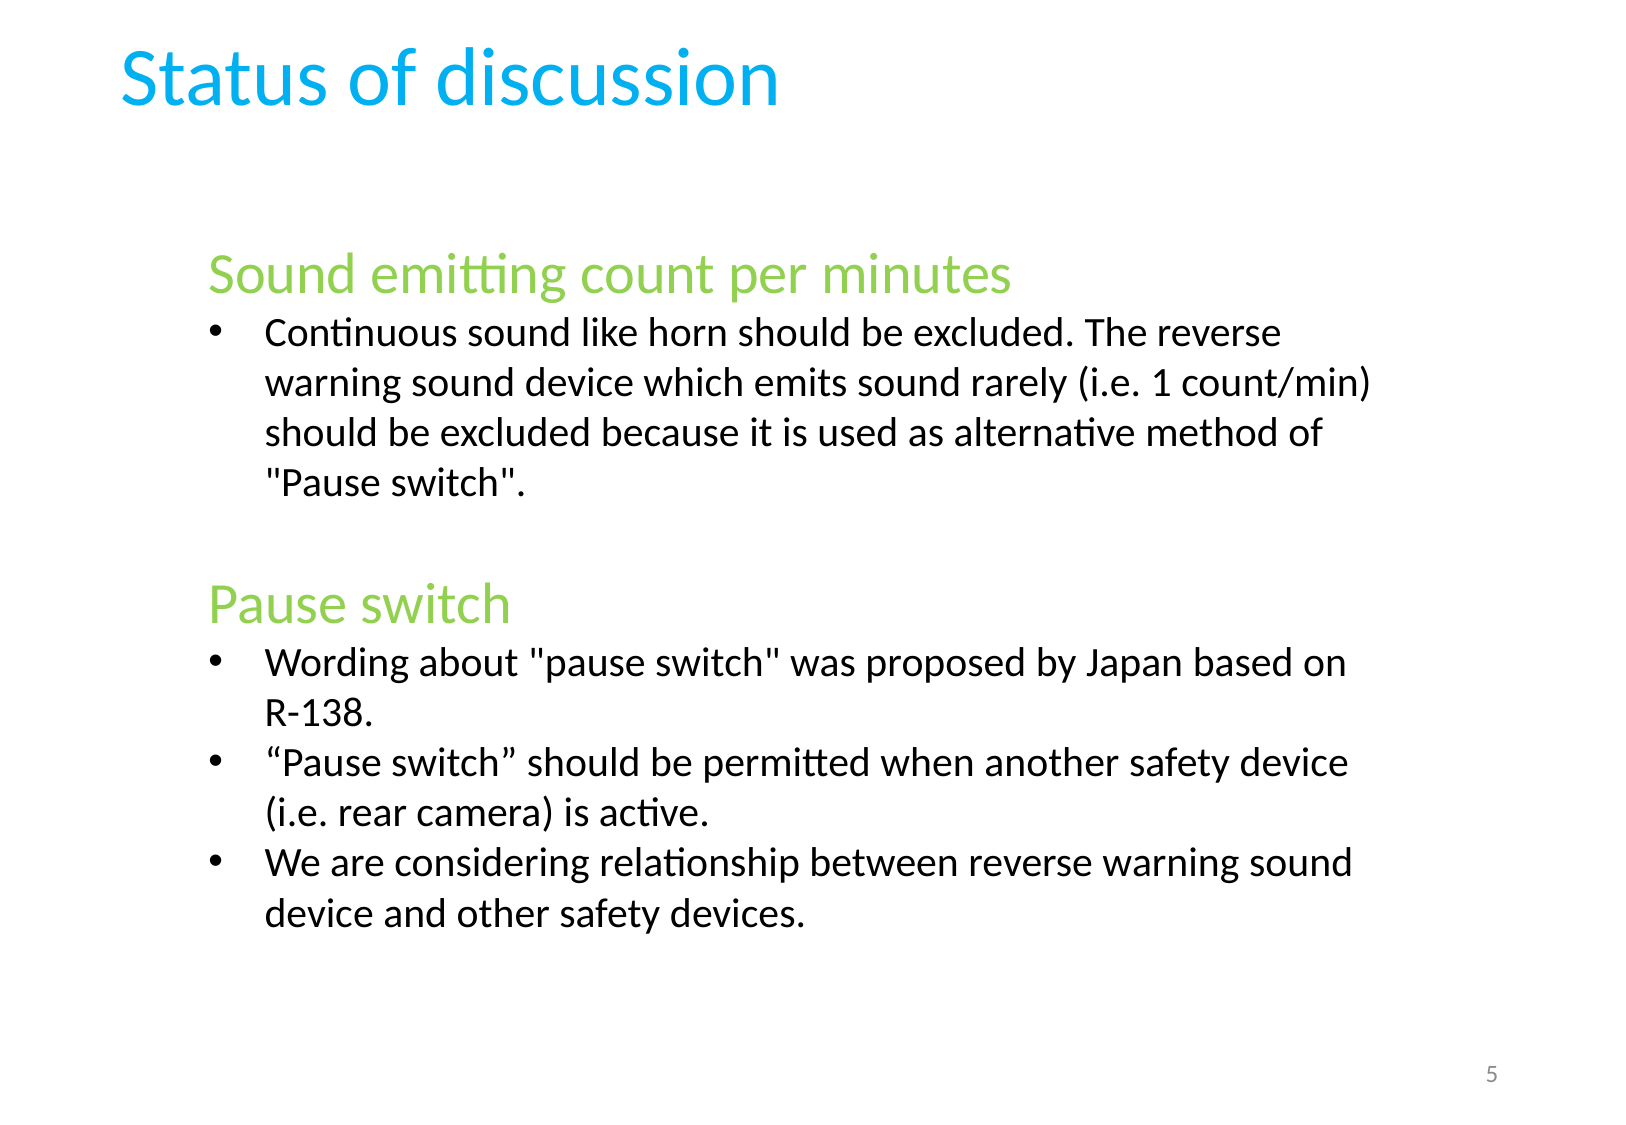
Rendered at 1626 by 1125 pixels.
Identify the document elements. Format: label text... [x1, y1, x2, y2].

text_box Sound emitting count per minutes Continuous sound like horn should be excluded. The reverse warning sound device which emits sound rarely (i.e. 1 count/min) should be excluded because it is used as alternative method of "Pause switch". Pause switch Wording about "pause switch" was proposed by Japan based on R-138. “Pause switch” should be permitted when another safety device (i.e. rear camera) is active. We are considering relationship between reverse warning sound device and other safety devices. [193, 107, 1403, 993]
text_box Status of discussion [106, 14, 1315, 130]
slide_number 5 [1147, 1042, 1514, 1103]
